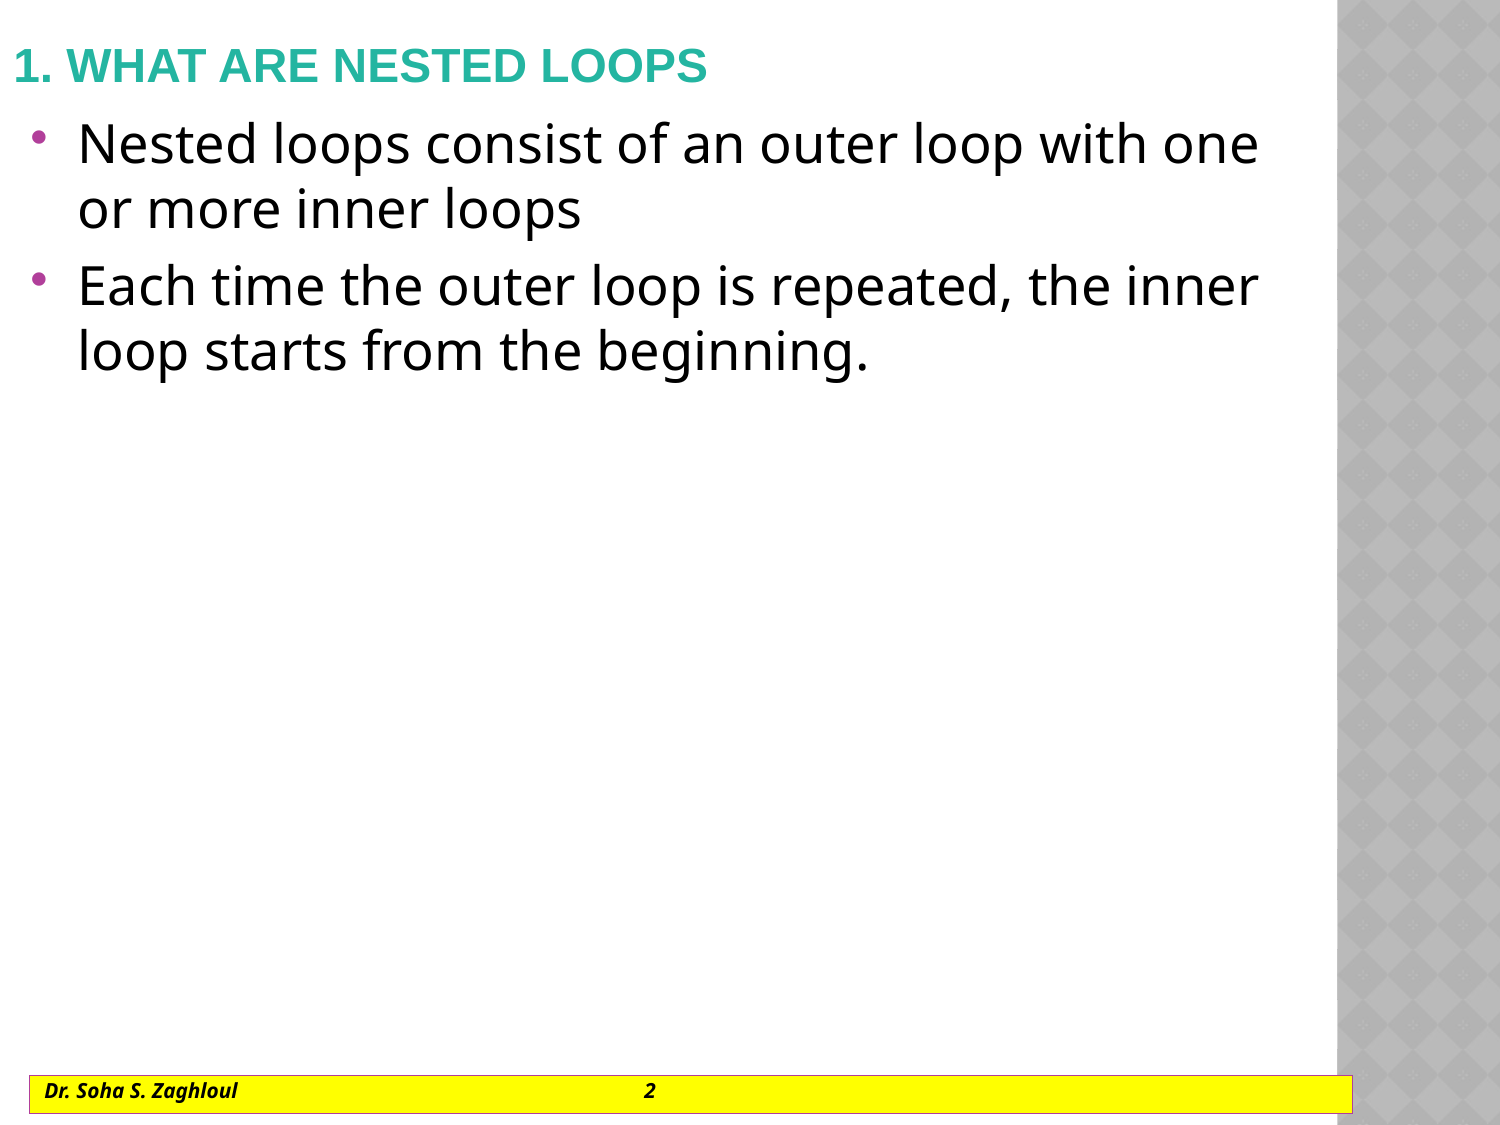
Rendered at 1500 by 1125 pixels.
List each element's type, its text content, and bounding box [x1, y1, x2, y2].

title 1. WHAT ARE NESTED LOOPS [5, 19, 1341, 93]
text_box Dr. Soha S. Zaghloul 2 [29, 1075, 1353, 1114]
list Nested loops consist of an outer loop with one or more inner loops Each time the outer loop is repeated, the inner loop starts from the beginning. [17, 101, 1341, 1059]
